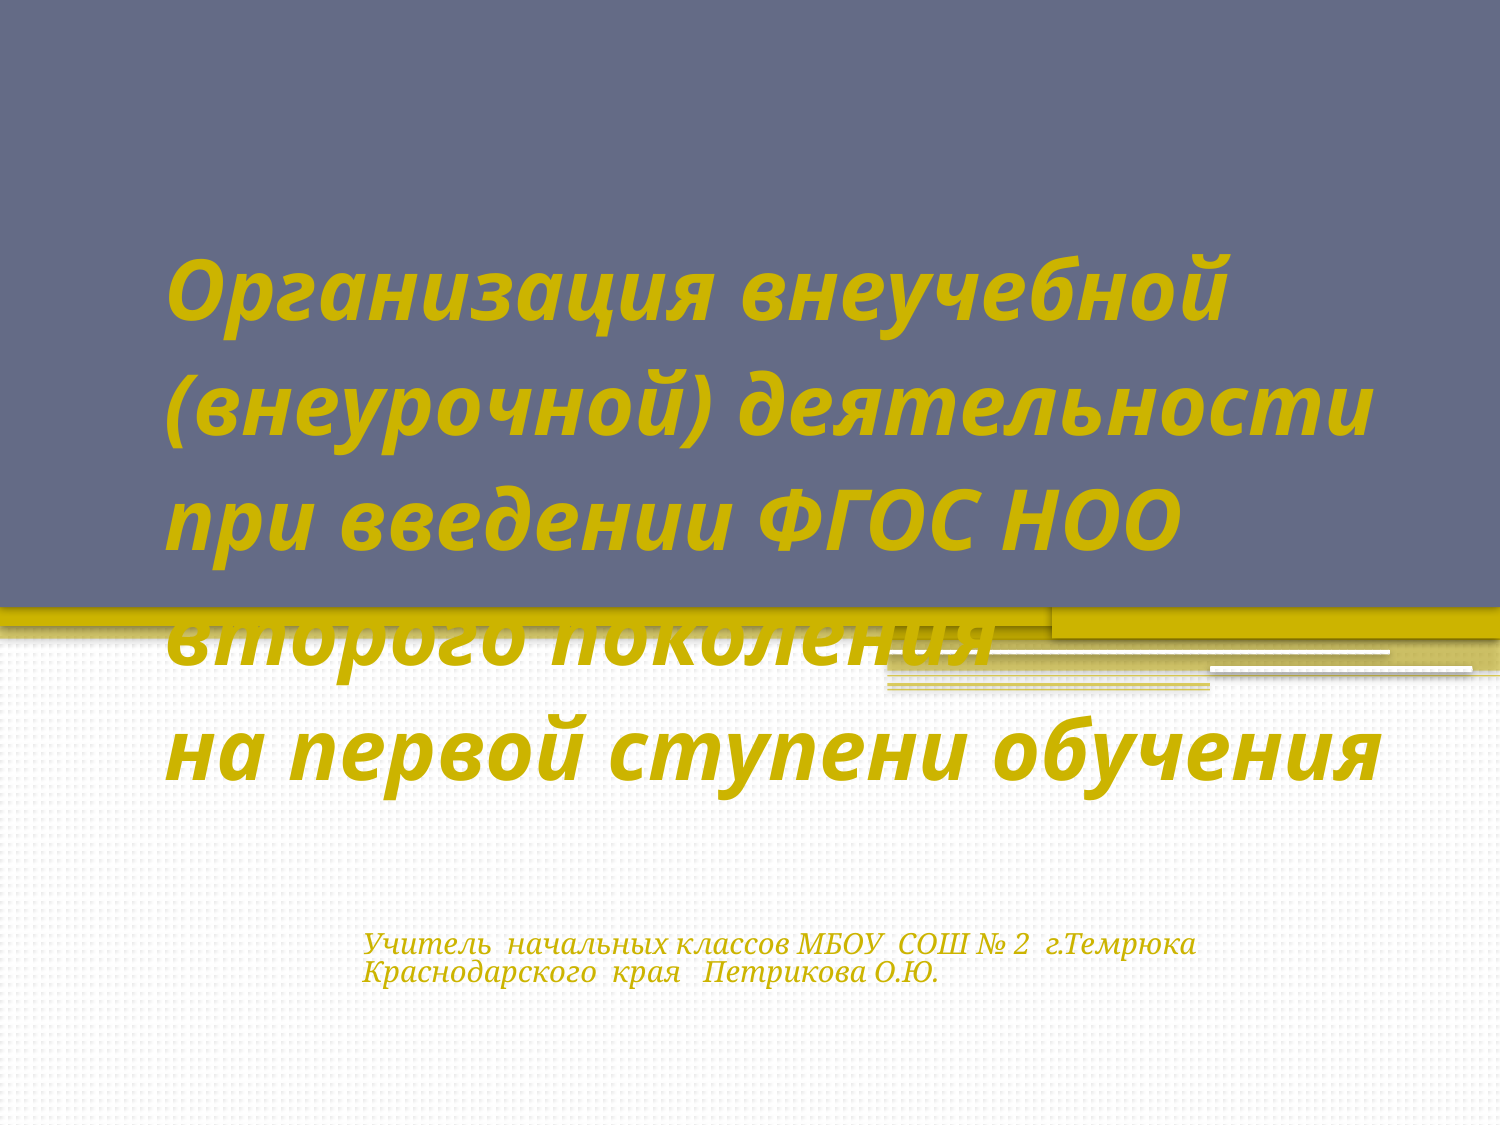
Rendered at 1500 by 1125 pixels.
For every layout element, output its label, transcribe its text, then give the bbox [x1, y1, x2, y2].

subtitle Учитель начальных классов МБОУ СОШ № 2 г.Темрюка Краснодарского края Петрикова О.Ю. [337, 924, 1400, 1038]
title Организация внеучебной (внеурочной) деятельности при введении ФГОС НОО второго поколения на первой ступени обучения [150, 200, 1400, 813]
